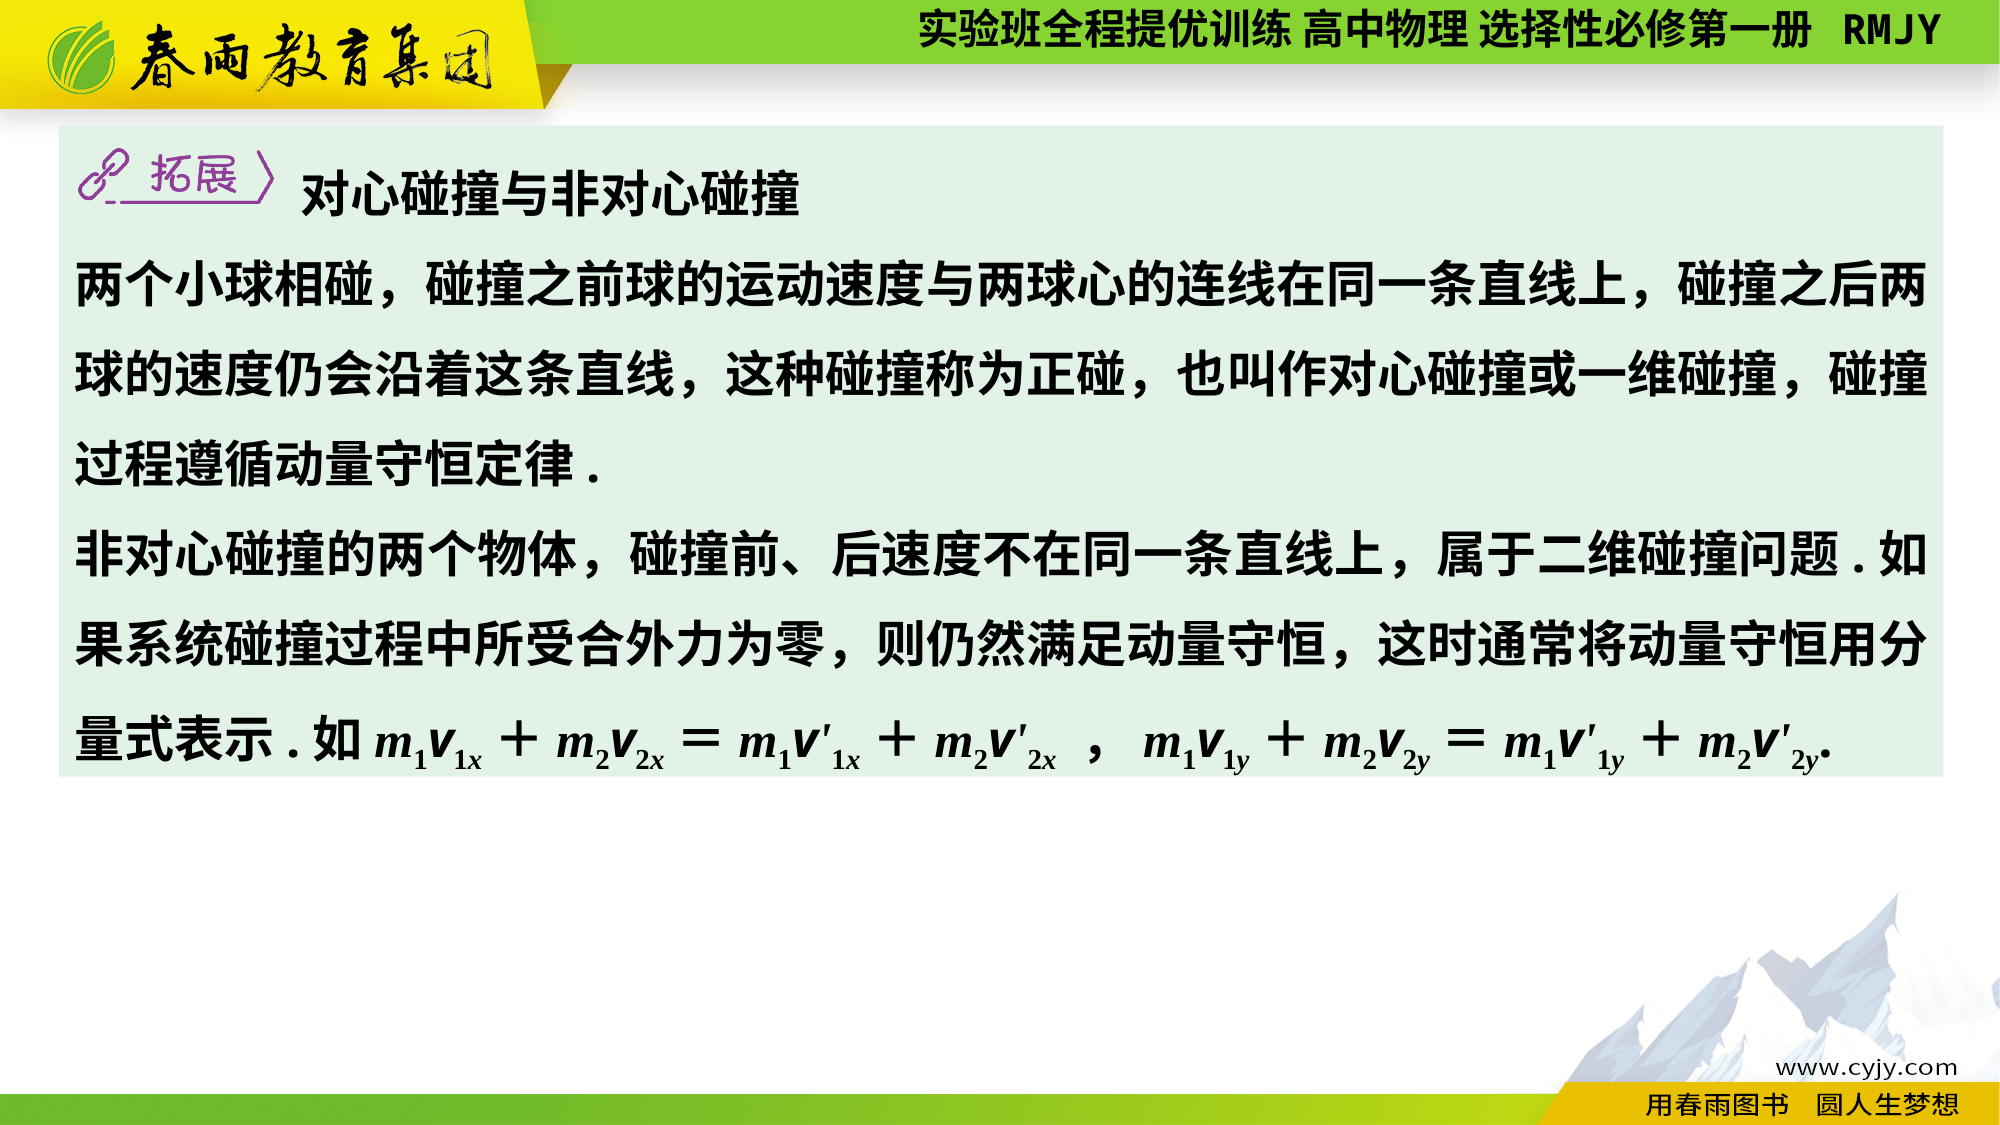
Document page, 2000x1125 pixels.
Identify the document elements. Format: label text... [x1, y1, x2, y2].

list 对心碰撞与非对心碰撞 两个小球相碰，碰撞之前球的运动速度与两球心的连线在同一条直线上，碰撞之后两球的速度仍会沿着这条直线，这种碰撞称为正碰，也叫作对心碰撞或一维碰撞，碰撞过程遵循动量守恒定律. 非对心碰撞的两个物体，碰撞前、后速度不在同一条直线上，属于二维碰撞问题.如果系统碰撞过程中所受合外力为零，则仍然满足动量守恒，这时通常将动量守恒用分量式表示.如m1v1x＋m2v2x＝m1v'1x＋m2v'2x ，m1v1y＋m2v2y＝m1v'1y＋m2v'2y. [59, 125, 1944, 777]
picture [0, 0, 2000, 1125]
